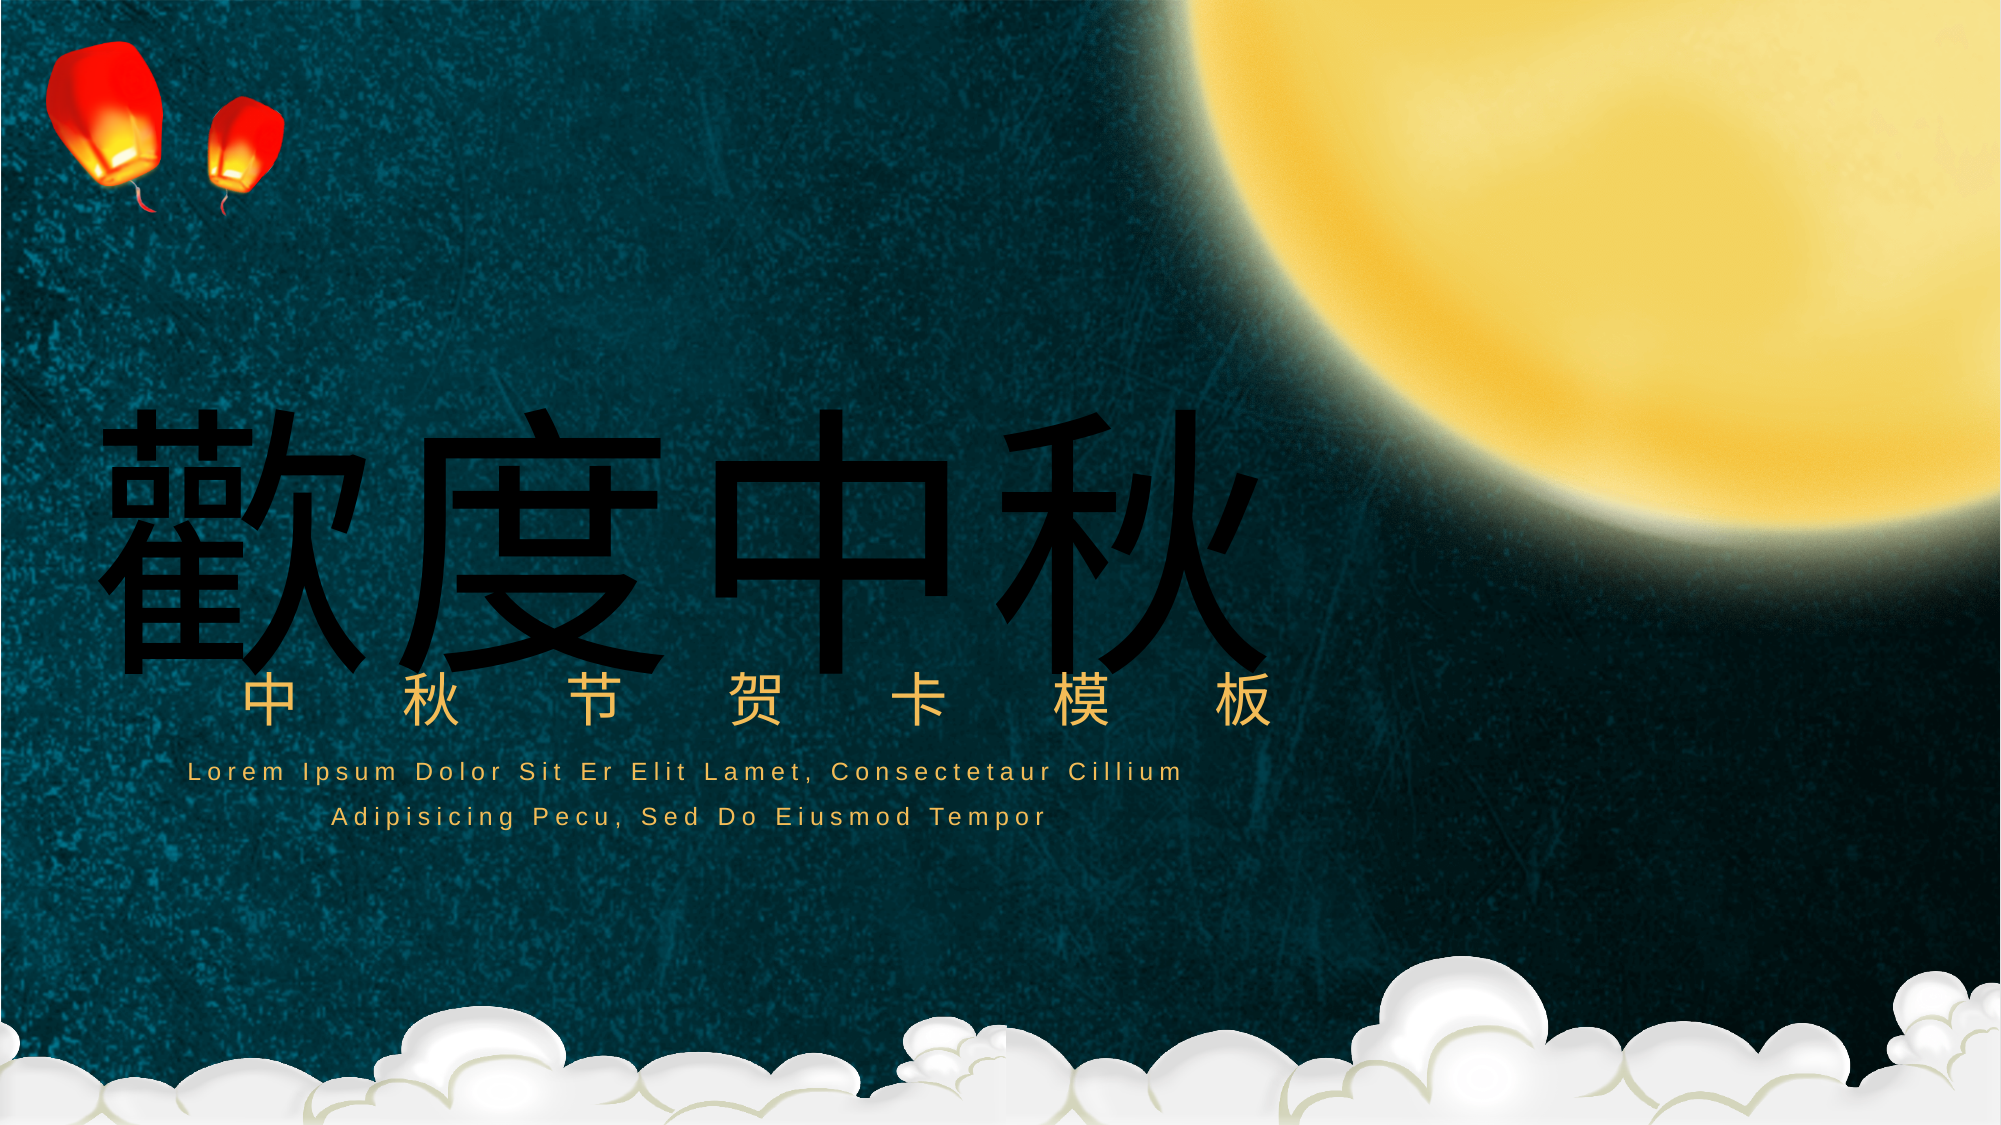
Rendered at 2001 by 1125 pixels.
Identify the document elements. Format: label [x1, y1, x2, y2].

text_box [0, 956, 2000, 1125]
text_box [0, 356, 1409, 849]
picture [3, 0, 2000, 956]
